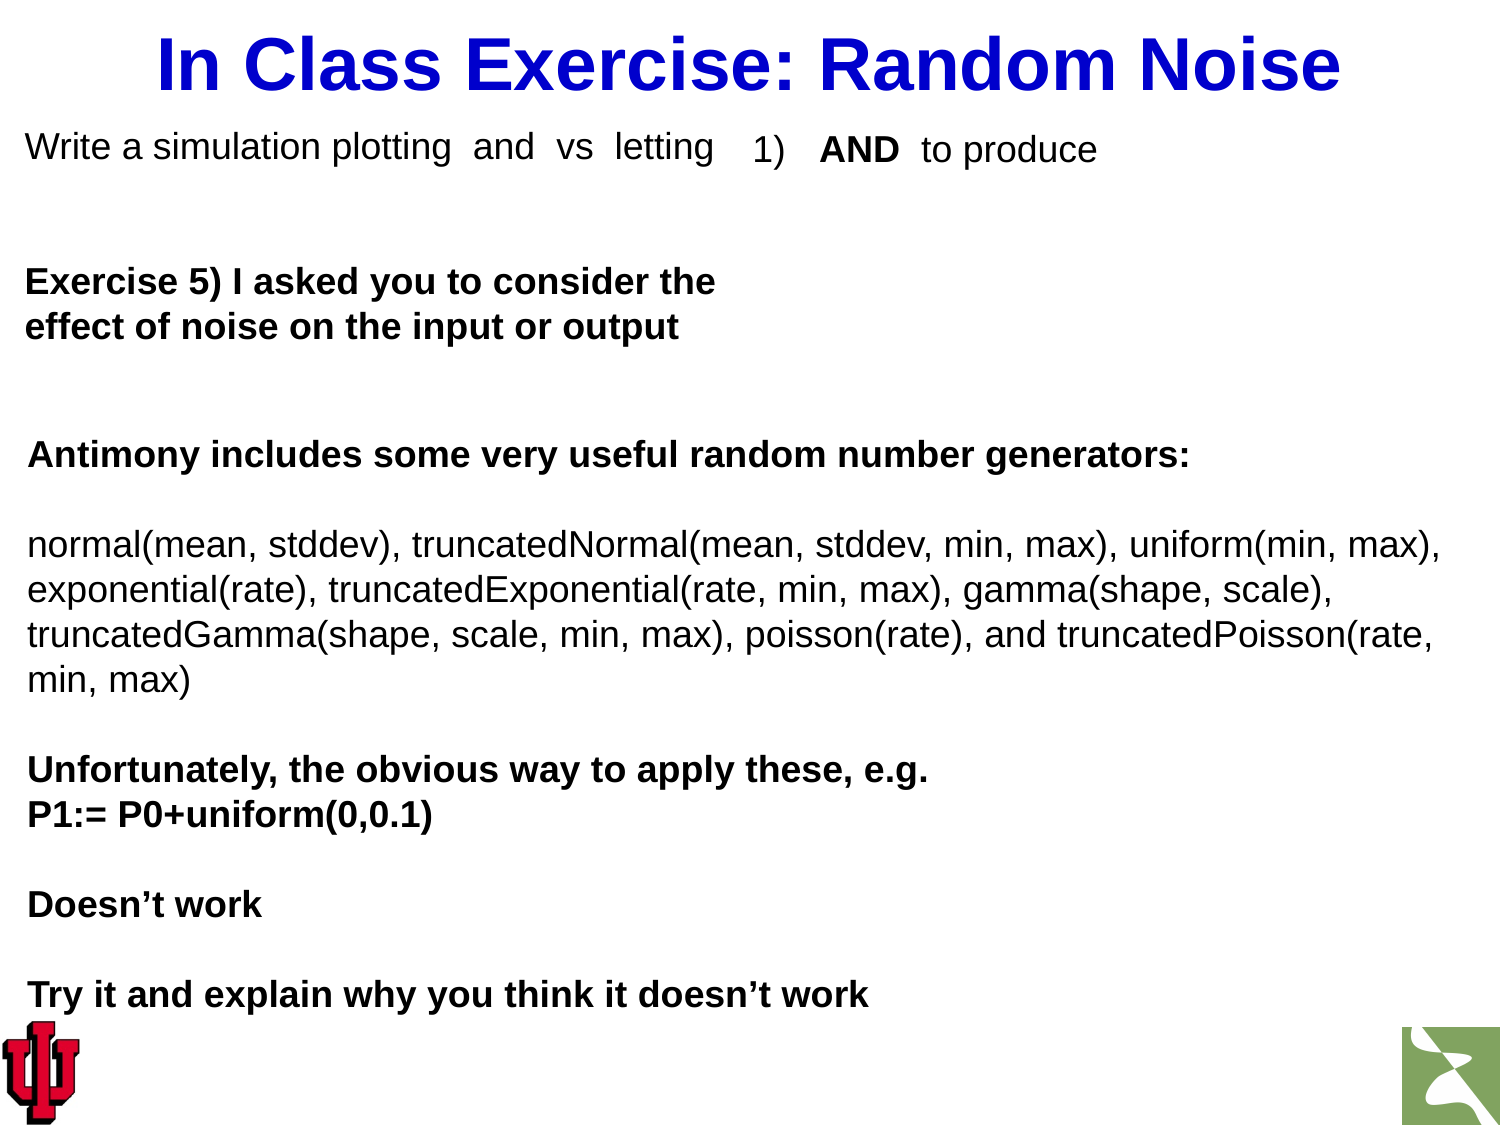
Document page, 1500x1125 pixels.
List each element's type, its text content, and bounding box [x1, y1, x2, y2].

text_box Antimony includes some very useful random number generators: normal(mean, stddev), truncatedNormal(mean, stddev, min, max), uniform(min, max), exponential(rate), truncatedExponential(rate, min, max), gamma(shape, scale), truncatedGamma(shape, scale, min, max), poisson(rate), and truncatedPoisson(rate, min, max) Unfortunately, the obvious way to apply these, e.g. P1:= P0+uniform(0,0.1) Doesn’t work Try it and explain why you think it doesn’t work [12, 422, 1500, 1023]
title In Class Exercise: Random Noise [0, 0, 1500, 130]
picture [1402, 1027, 1500, 1125]
picture [0, 1020, 80, 1125]
